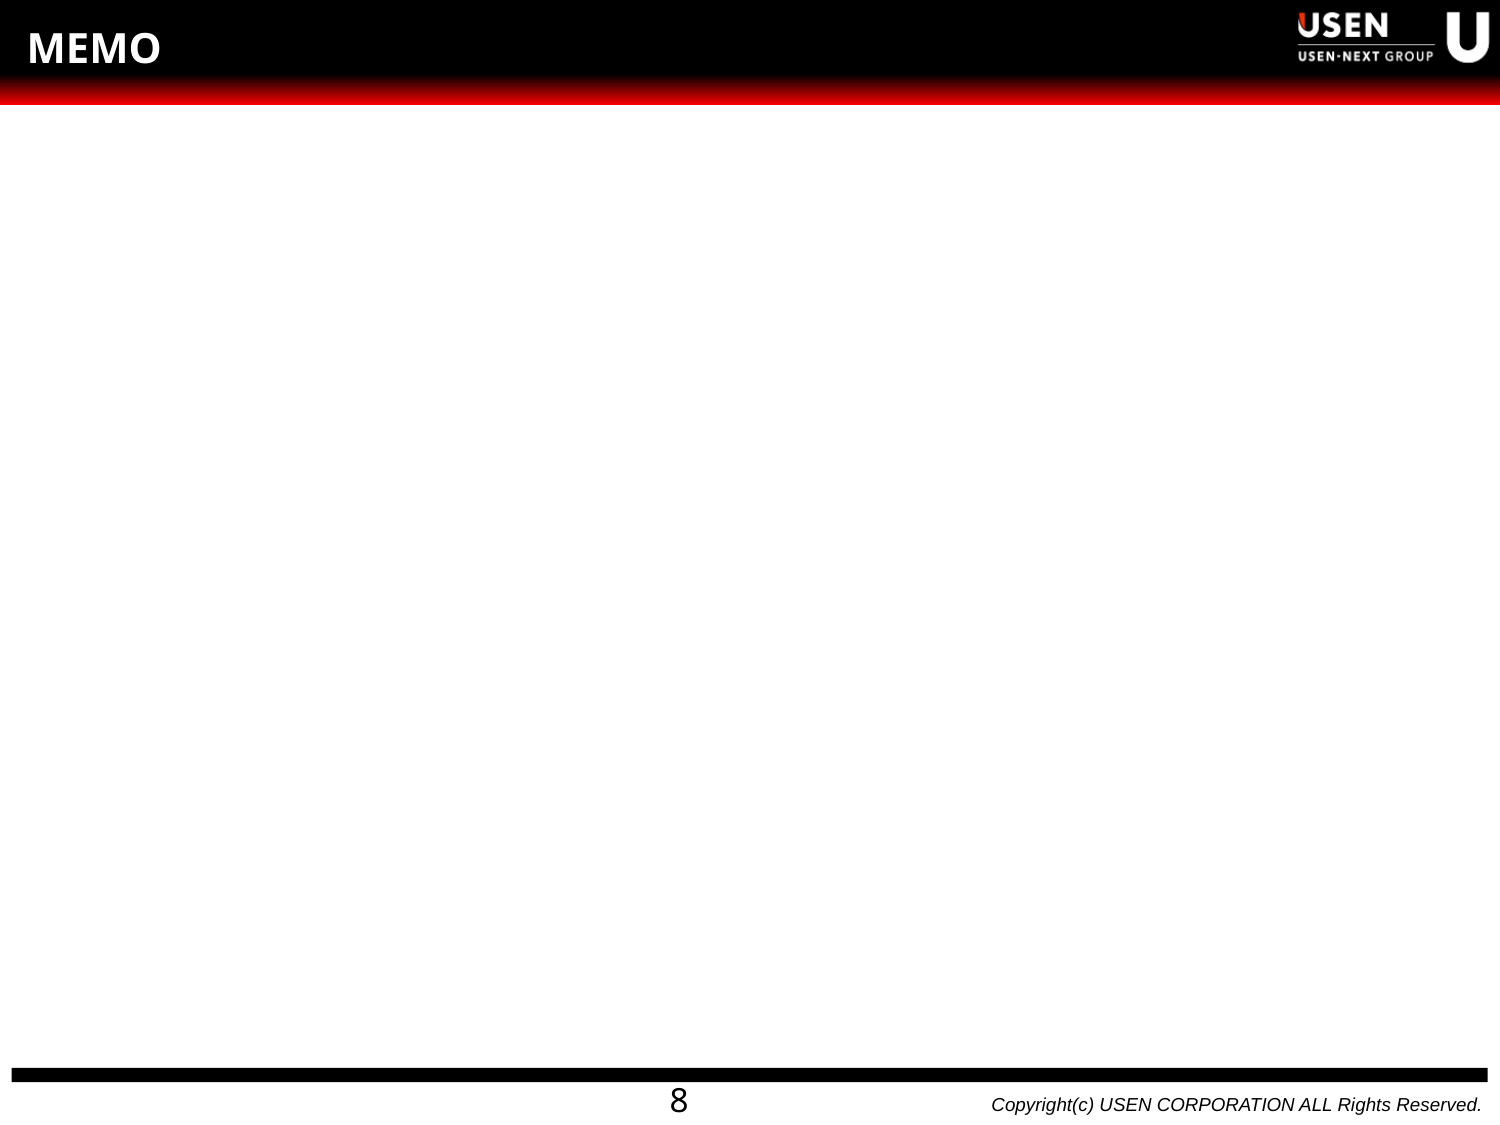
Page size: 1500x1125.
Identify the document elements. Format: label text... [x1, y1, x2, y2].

picture [1286, 0, 1500, 75]
title MEMO [11, 13, 1288, 80]
